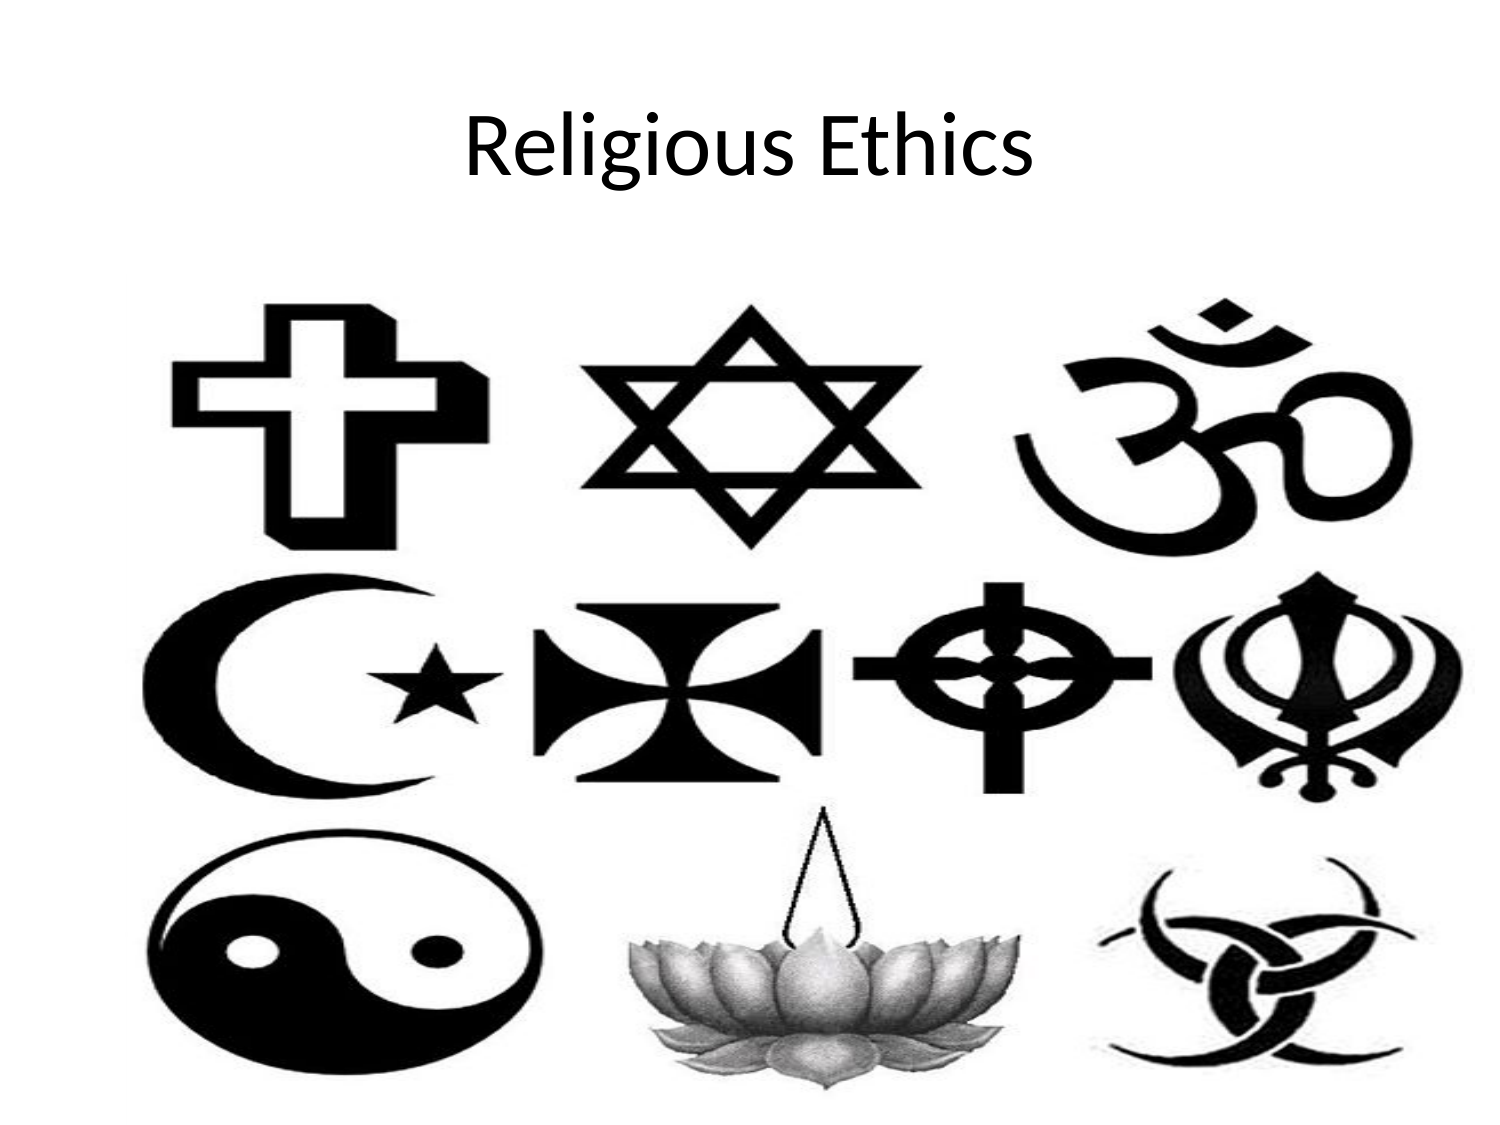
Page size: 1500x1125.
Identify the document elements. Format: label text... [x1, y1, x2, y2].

title Religious Ethics [75, 45, 1425, 233]
picture [124, 274, 1476, 1125]
